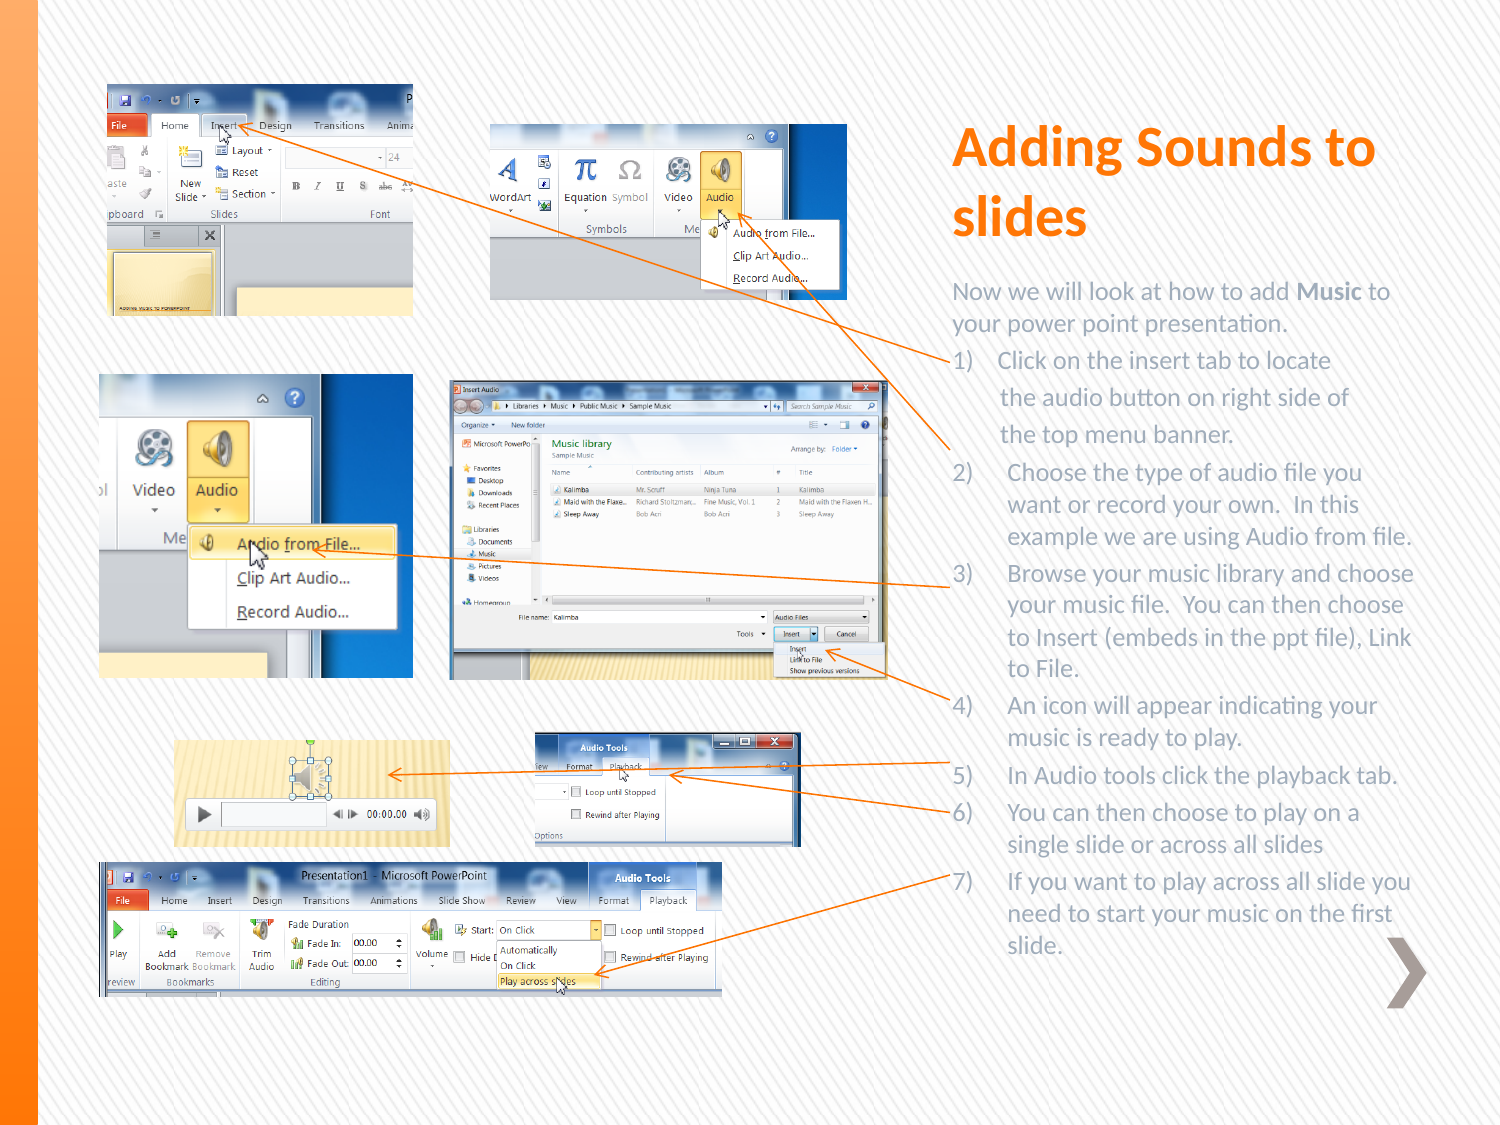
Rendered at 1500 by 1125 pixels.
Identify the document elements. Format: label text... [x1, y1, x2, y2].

picture [535, 731, 801, 762]
picture [99, 374, 413, 678]
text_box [824, 649, 951, 701]
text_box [737, 212, 951, 451]
picture [99, 862, 722, 998]
list Now we will look at how to add Music to your power point presentation. 1) Click on the insert tab to locate the audio button on right side of the top menu banner. Choose the type of audio file you want or record your own. In this example we are using Audio from file. Browse your music library and choose your music file. You can then choose to Insert (embeds in the ppt file), Link to File. An icon will appear indicating your music is ready to play. In Audio tools click the playback tab. You can then choose to play on a single slide or across all slides If you want to play across all slide you need to start your music on the first slide. [937, 266, 1431, 986]
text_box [237, 124, 951, 363]
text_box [593, 874, 951, 976]
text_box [387, 762, 951, 776]
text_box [311, 549, 951, 588]
picture [174, 740, 450, 848]
picture [449, 379, 888, 549]
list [107, 84, 413, 316]
picture [449, 588, 888, 680]
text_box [668, 774, 951, 813]
title Adding Sounds to slides [937, 64, 1431, 256]
picture [535, 776, 801, 848]
